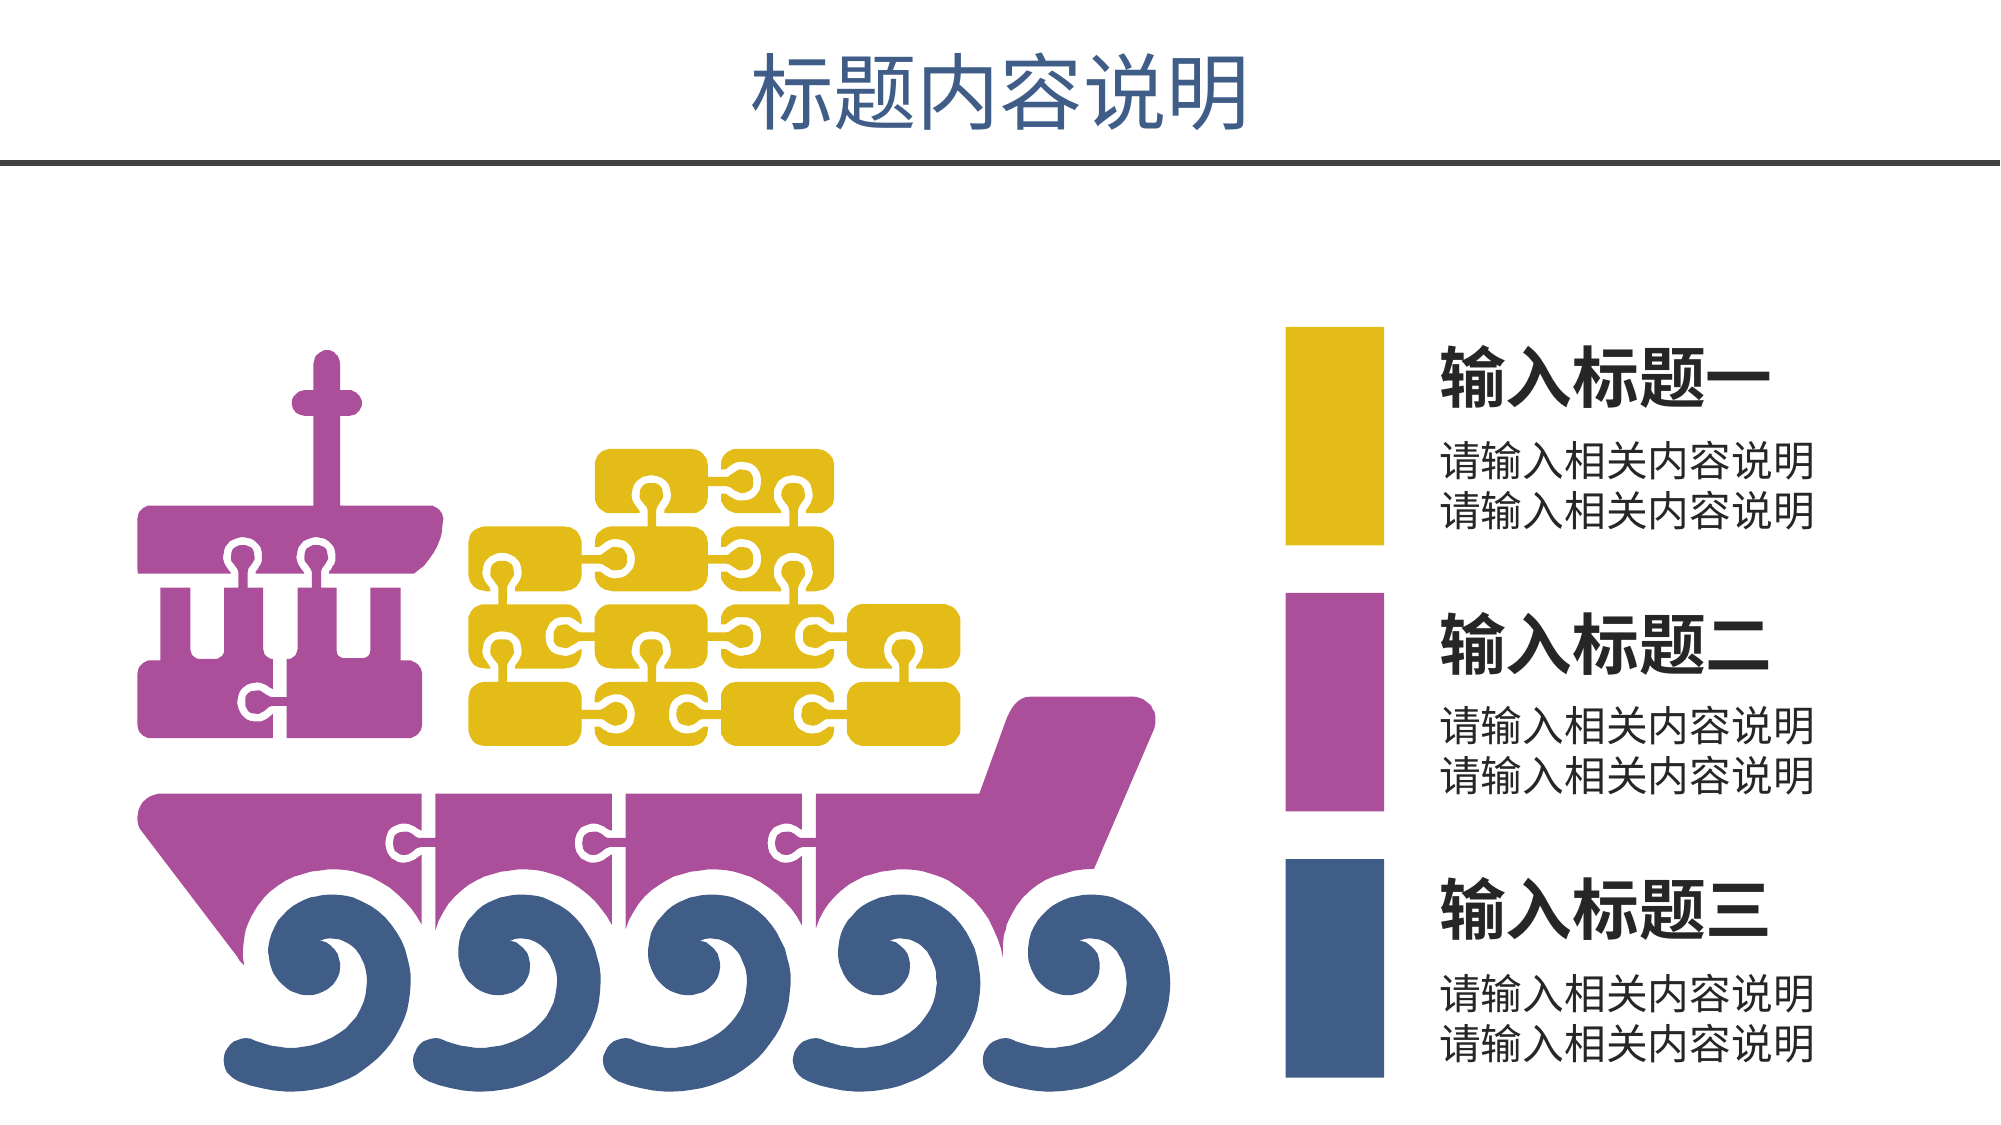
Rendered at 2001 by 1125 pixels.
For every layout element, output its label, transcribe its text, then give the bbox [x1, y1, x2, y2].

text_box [1285, 326, 1956, 546]
text_box [413, 894, 601, 1092]
text_box [792, 894, 981, 1092]
text_box [223, 894, 411, 1092]
text_box [137, 350, 444, 574]
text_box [1285, 859, 1956, 1078]
text_box [676, 681, 835, 746]
text_box [468, 639, 628, 746]
text_box [553, 604, 754, 669]
text_box [137, 793, 422, 966]
title 标题内容说明 [137, 39, 1863, 155]
text_box [602, 894, 791, 1092]
text_box [982, 894, 1171, 1092]
text_box [594, 483, 754, 592]
text_box [468, 560, 582, 669]
text_box [594, 639, 708, 746]
text_box [582, 793, 802, 930]
text_box [774, 696, 1156, 958]
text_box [1285, 592, 1956, 812]
text_box [392, 793, 612, 931]
text_box [245, 545, 423, 739]
text_box [468, 526, 628, 592]
text_box [594, 448, 754, 514]
text_box [721, 560, 835, 669]
text_box [721, 483, 835, 592]
text_box [801, 639, 961, 746]
text_box [721, 448, 835, 514]
text_box [803, 603, 961, 669]
text_box [137, 545, 273, 739]
